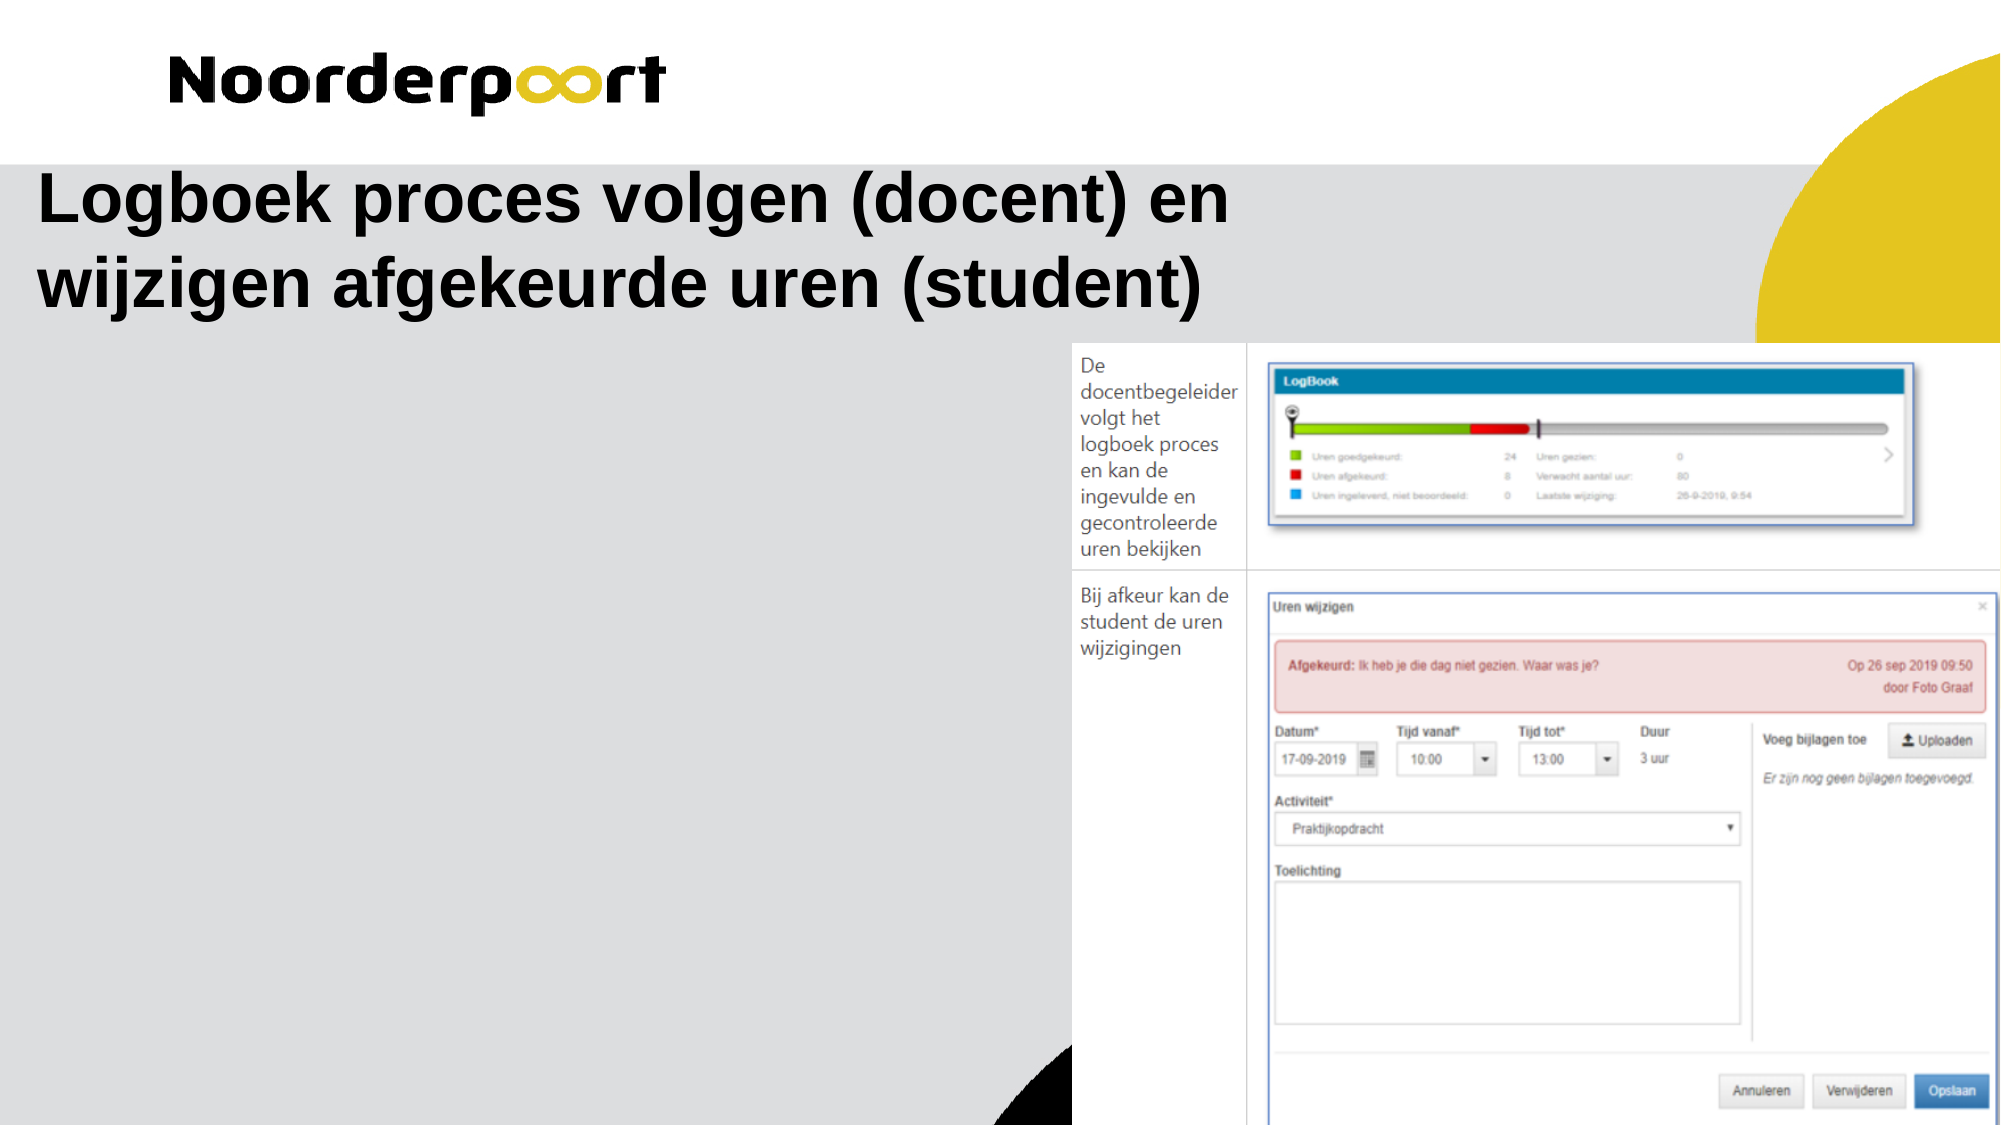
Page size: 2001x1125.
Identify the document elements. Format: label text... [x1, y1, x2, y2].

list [1072, 342, 2000, 1125]
title Logboek proces volgen (docent) en wijzigen afgekeurde uren (student) [22, 183, 1600, 290]
picture [0, 0, 2001, 1125]
